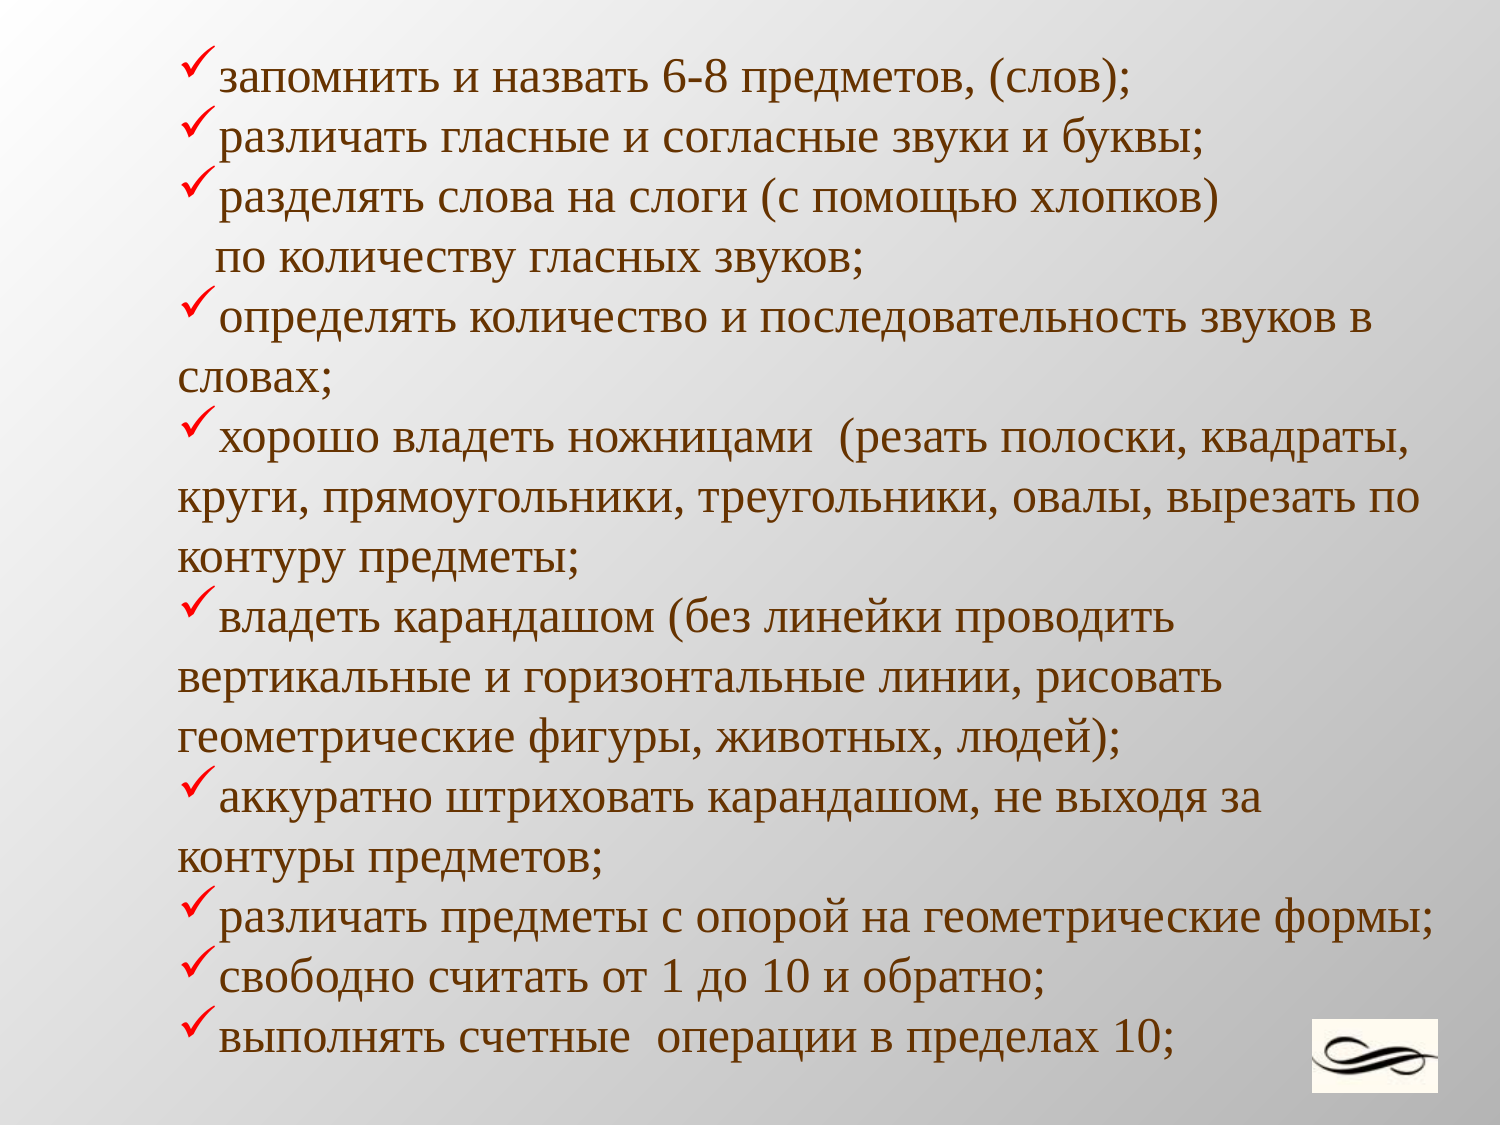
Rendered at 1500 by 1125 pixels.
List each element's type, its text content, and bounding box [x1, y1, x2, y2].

picture [1312, 1019, 1438, 1093]
text_box запомнить и назвать 6-8 предметов, (слов); различать гласные и согласные звуки и буквы; разделять слова на слоги (с помощью хлопков) по количеству гласных звуков; определять количество и последовательность звуков в словах; хорошо владеть ножницами (резать полоски, квадраты, круги, прямоугольники, треугольники, овалы, вырезать по контуру предметы; владеть карандашом (без линейки проводить вертикальные и горизонтальные линии, рисовать геометрические фигуры, животных, людей); аккуратно штриховать карандашом, не выходя за контуры предметов; различать предметы с опорой на геометрические формы; свободно считать от 1 до 10 и обратно; выполнять счетные операции в пределах 10; [162, 35, 1454, 1110]
